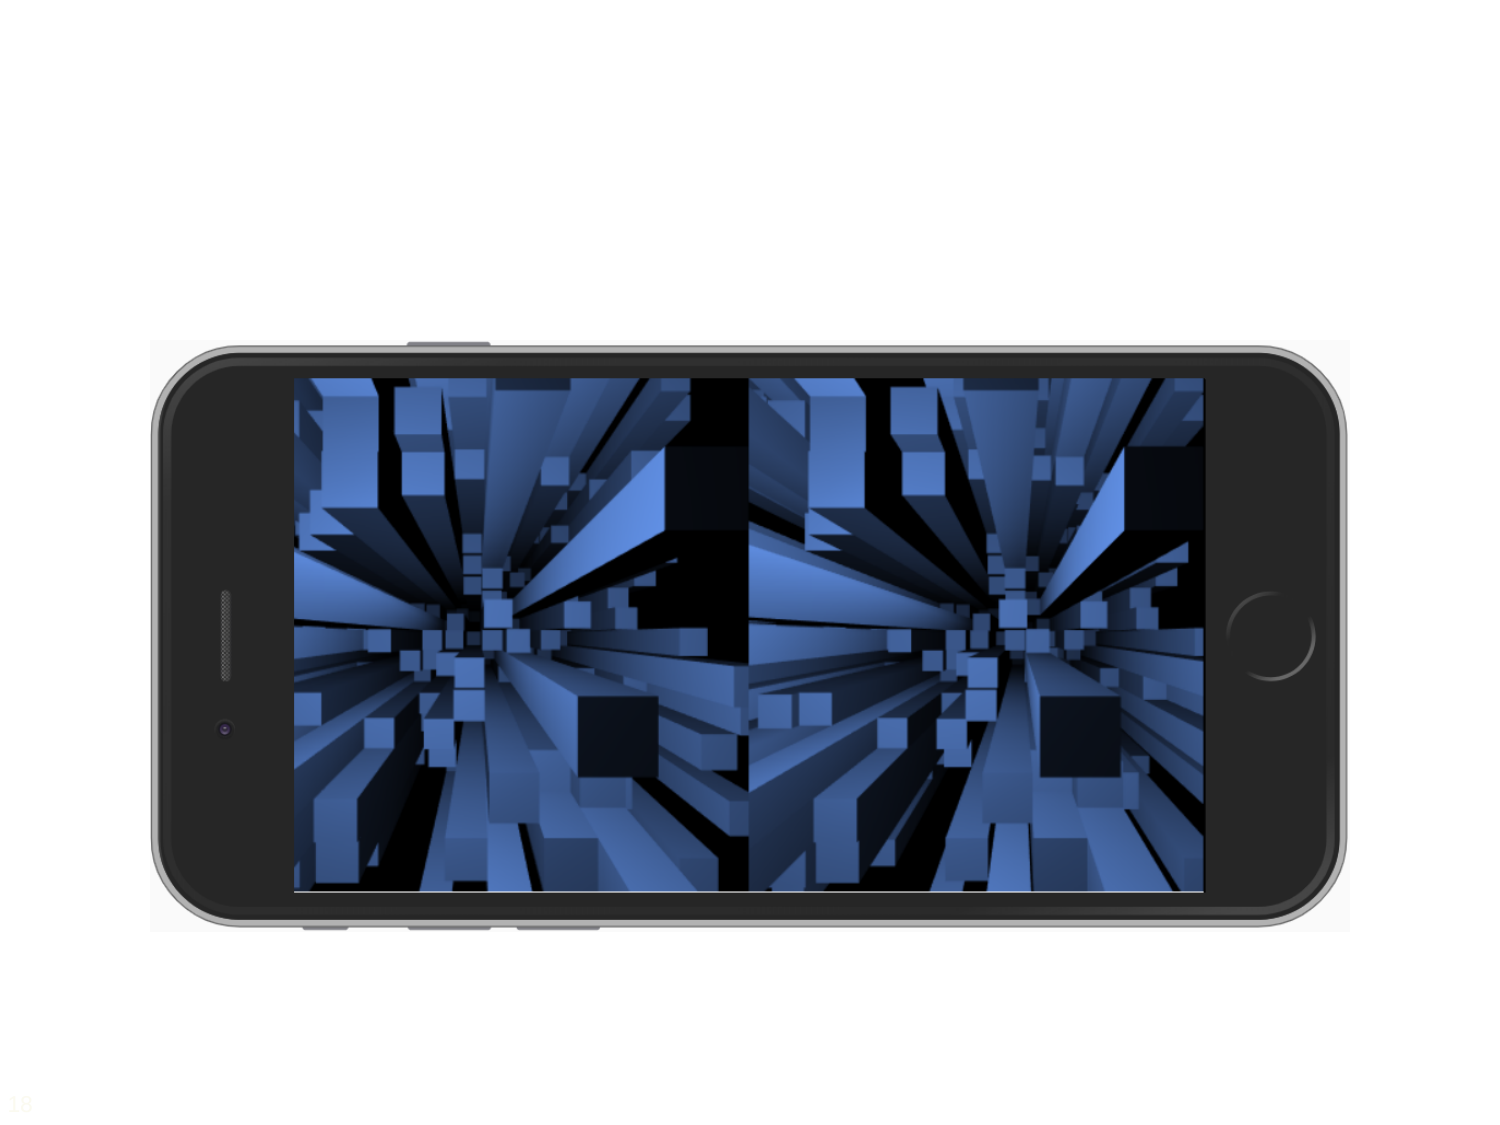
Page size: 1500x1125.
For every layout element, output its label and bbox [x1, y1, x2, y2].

picture [149, 340, 1351, 932]
